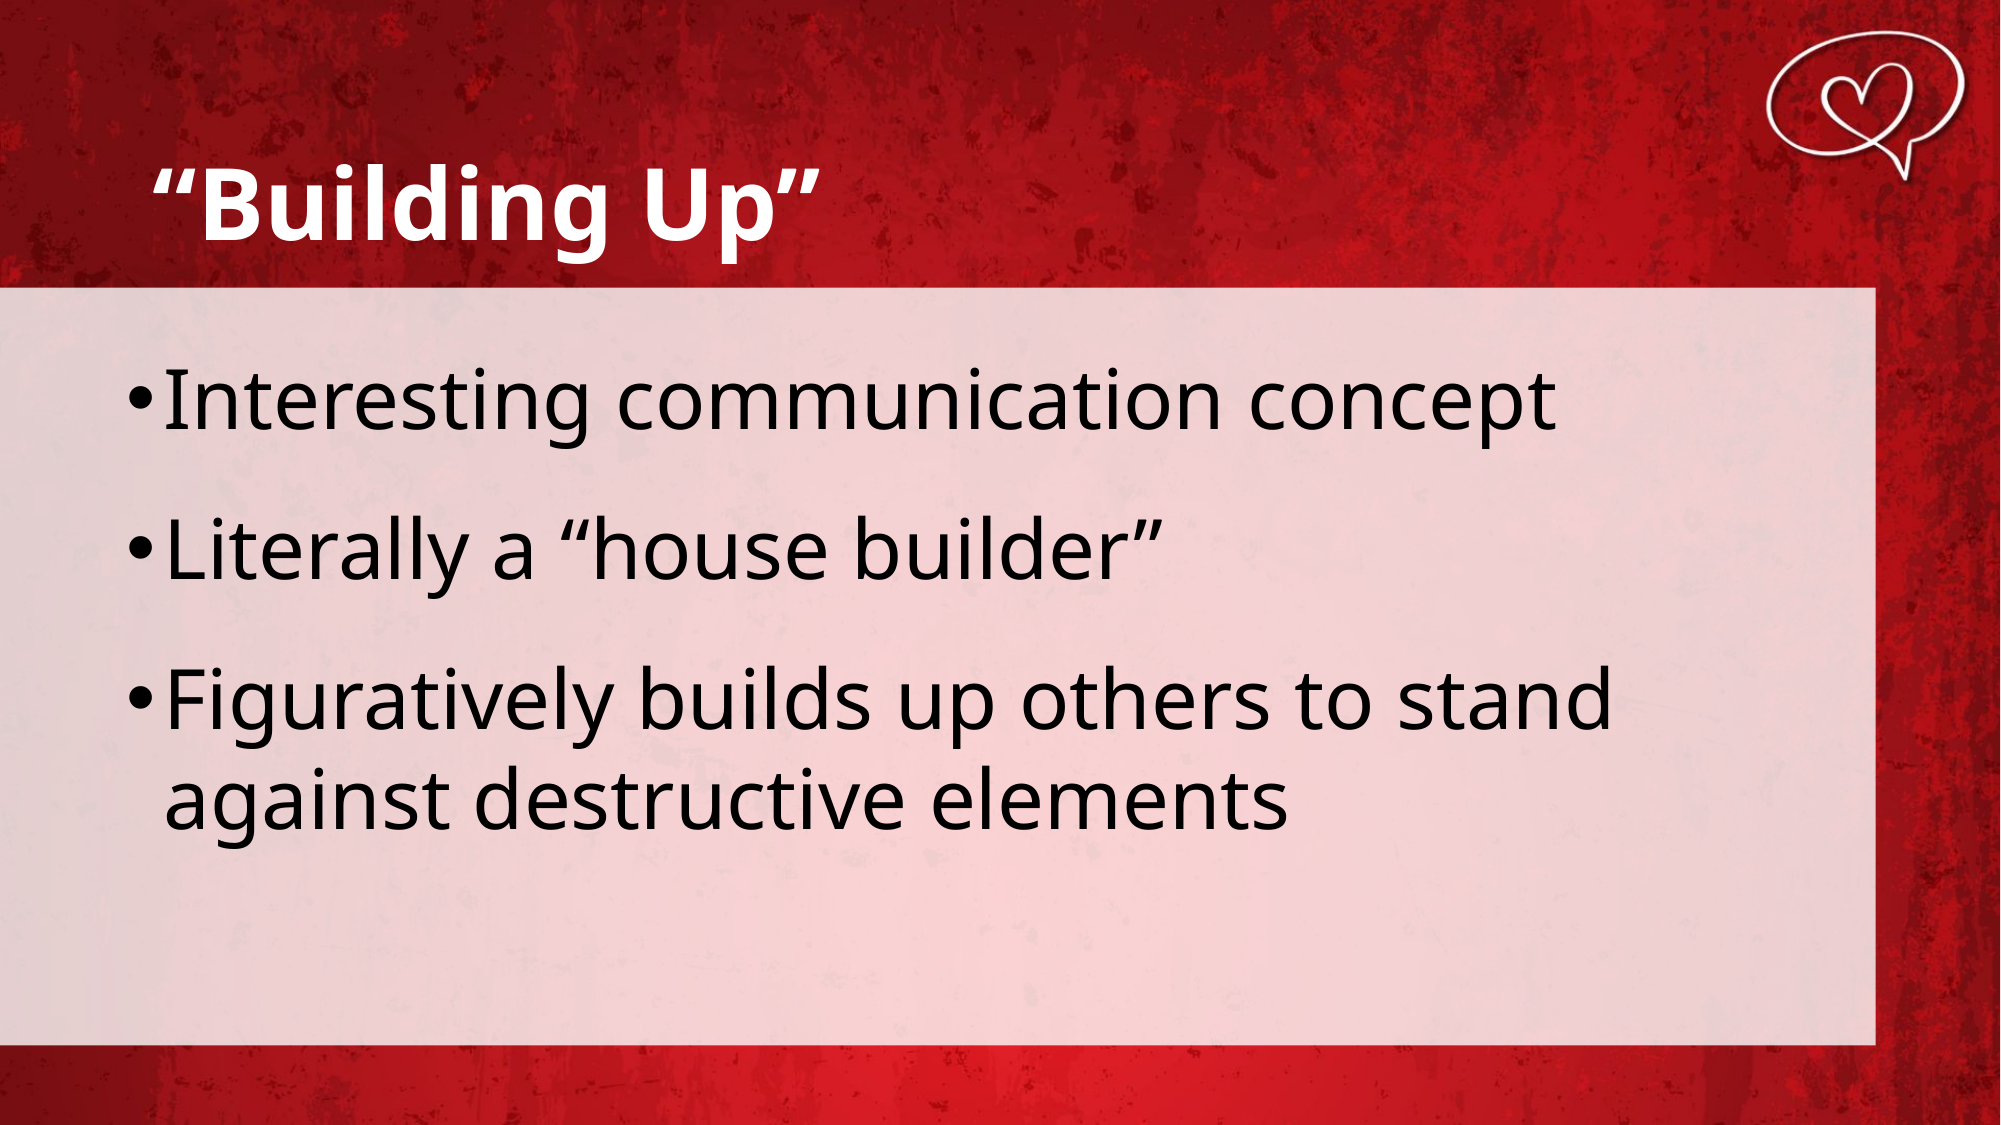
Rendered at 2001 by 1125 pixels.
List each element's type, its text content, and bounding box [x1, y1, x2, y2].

title “Building Up” [137, 59, 1863, 271]
picture [0, 0, 2001, 1125]
list Interesting communication concept Literally a “house builder” Figuratively builds up others to stand against destructive elements [110, 286, 1816, 906]
